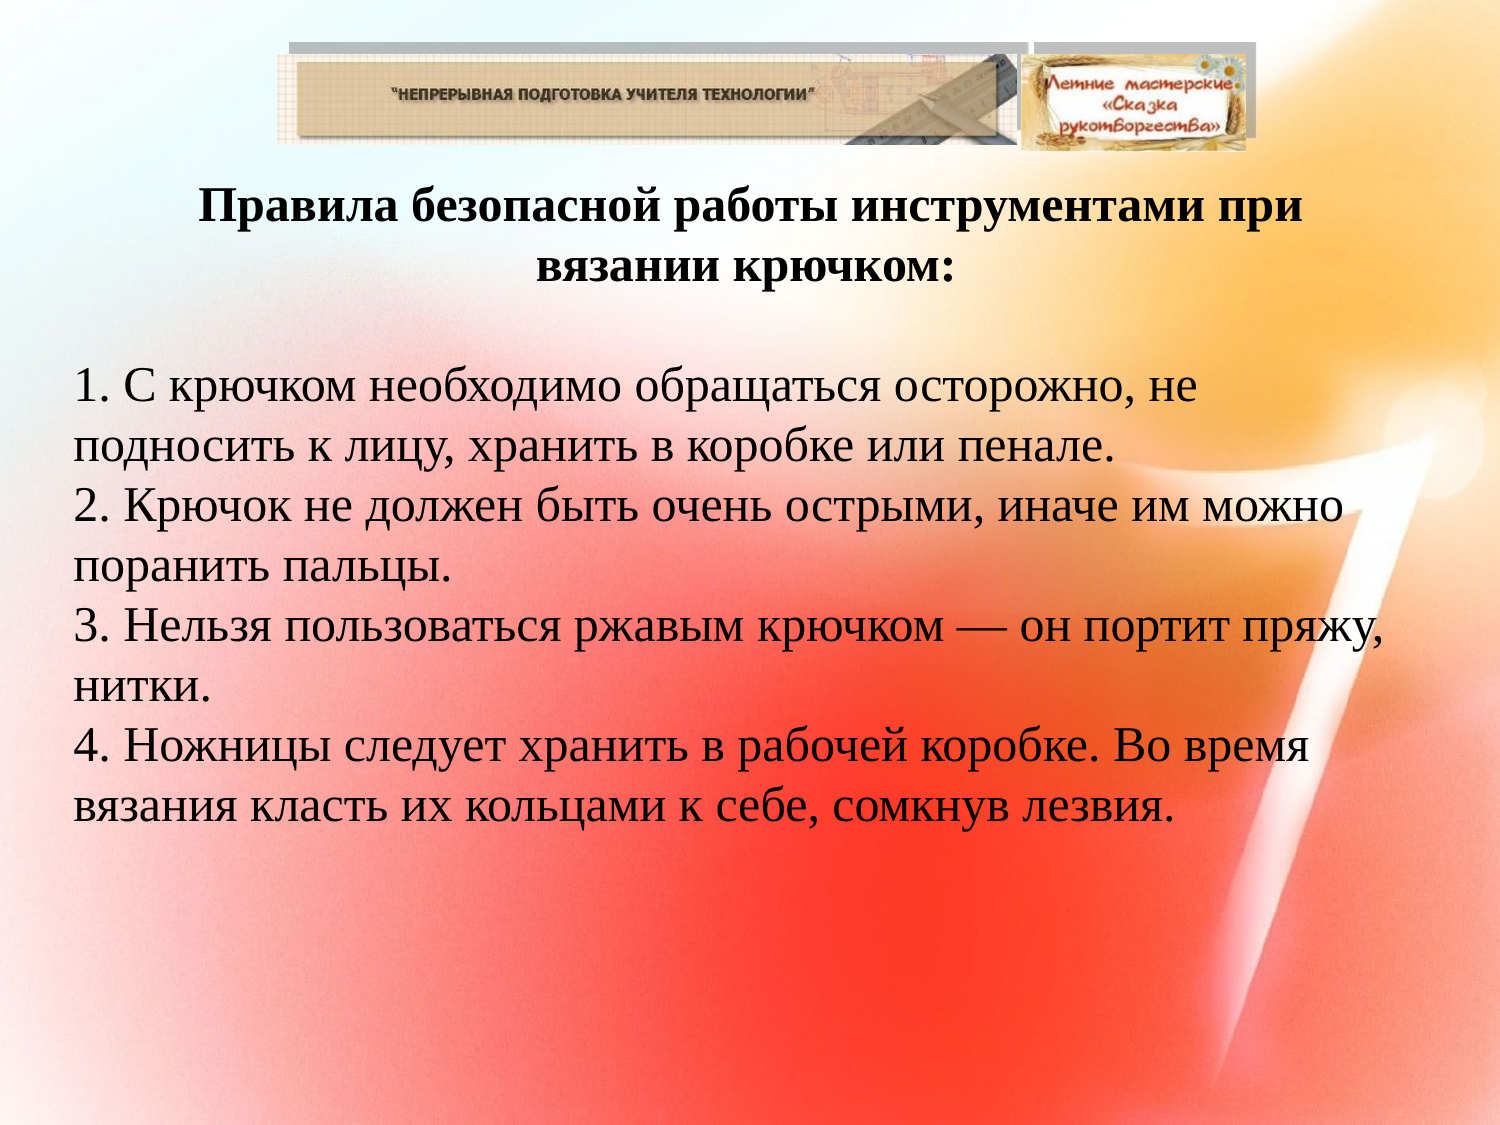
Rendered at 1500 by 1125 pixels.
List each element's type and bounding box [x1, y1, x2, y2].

text_box [277, 54, 1246, 153]
picture [0, 0, 1500, 1125]
